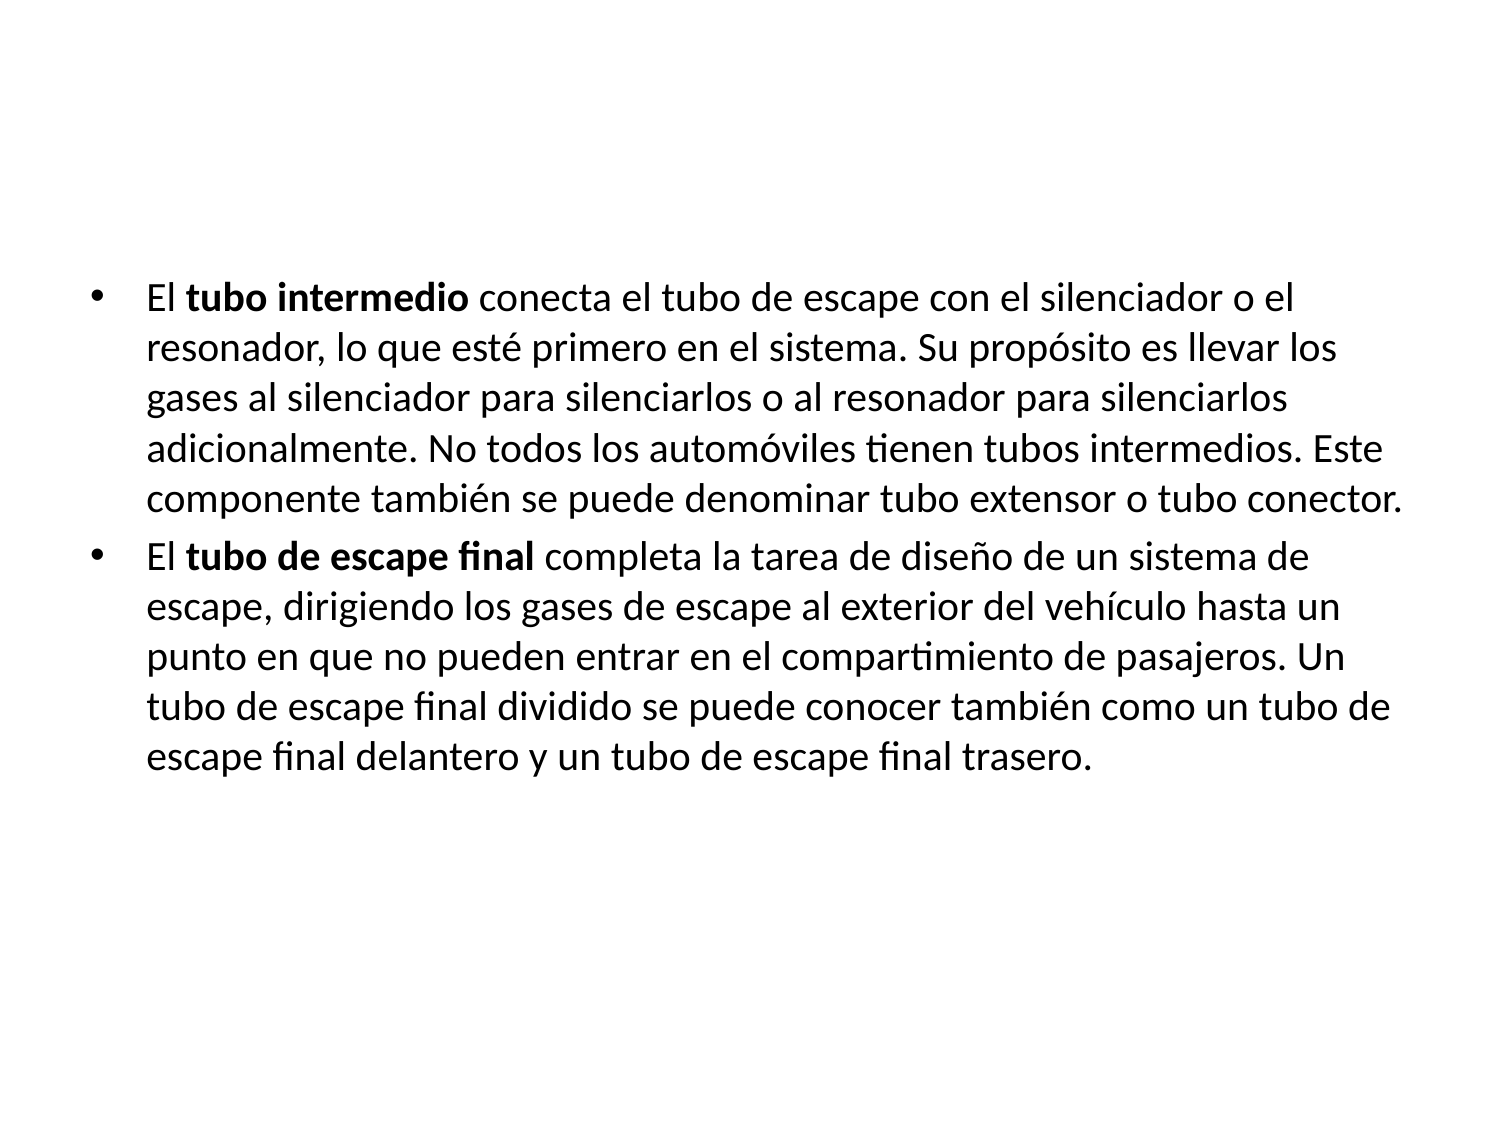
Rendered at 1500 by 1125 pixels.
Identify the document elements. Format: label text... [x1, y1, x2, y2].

list El tubo intermedio conecta el tubo de escape con el silenciador o el resonador, lo que esté primero en el sistema. Su propósito es llevar los gases al silenciador para silenciarlos o al resonador para silenciarlos adicionalmente. No todos los automóviles tienen tubos intermedios. Este componente también se puede denominar tubo extensor o tubo conector. El tubo de escape final completa la tarea de diseño de un sistema de escape, dirigiendo los gases de escape al exterior del vehículo hasta un punto en que no pueden entrar en el compartimiento de pasajeros. Un tubo de escape final dividido se puede conocer también como un tubo de escape final delantero y un tubo de escape final trasero. [75, 262, 1425, 1005]
